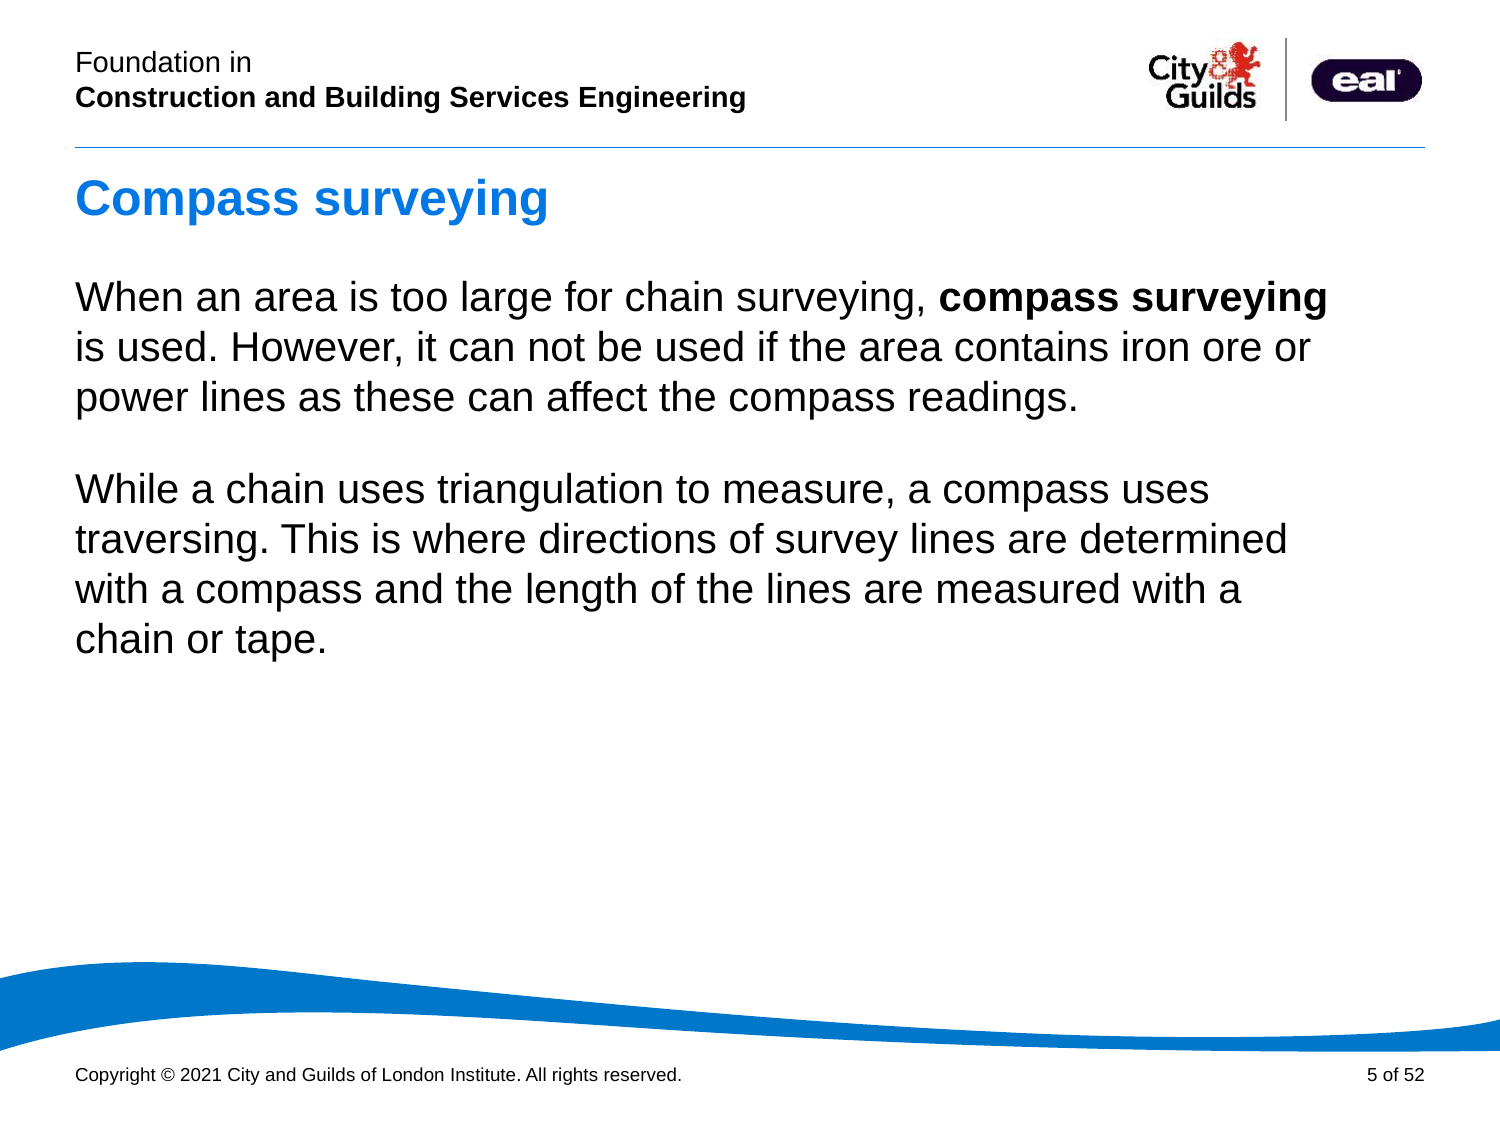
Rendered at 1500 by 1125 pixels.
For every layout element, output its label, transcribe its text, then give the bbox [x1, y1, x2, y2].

picture [1149, 38, 1422, 121]
list When an area is too large for chain surveying, compass surveying is used. However, it can not be used if the area contains iron ore or power lines as these can affect the compass readings. While a chain uses triangulation to measure, a compass uses traversing. This is where directions of survey lines are determined with a compass and the length of the lines are measured with a chain or tape. [74, 269, 1352, 960]
title Compass surveying [74, 165, 1426, 229]
